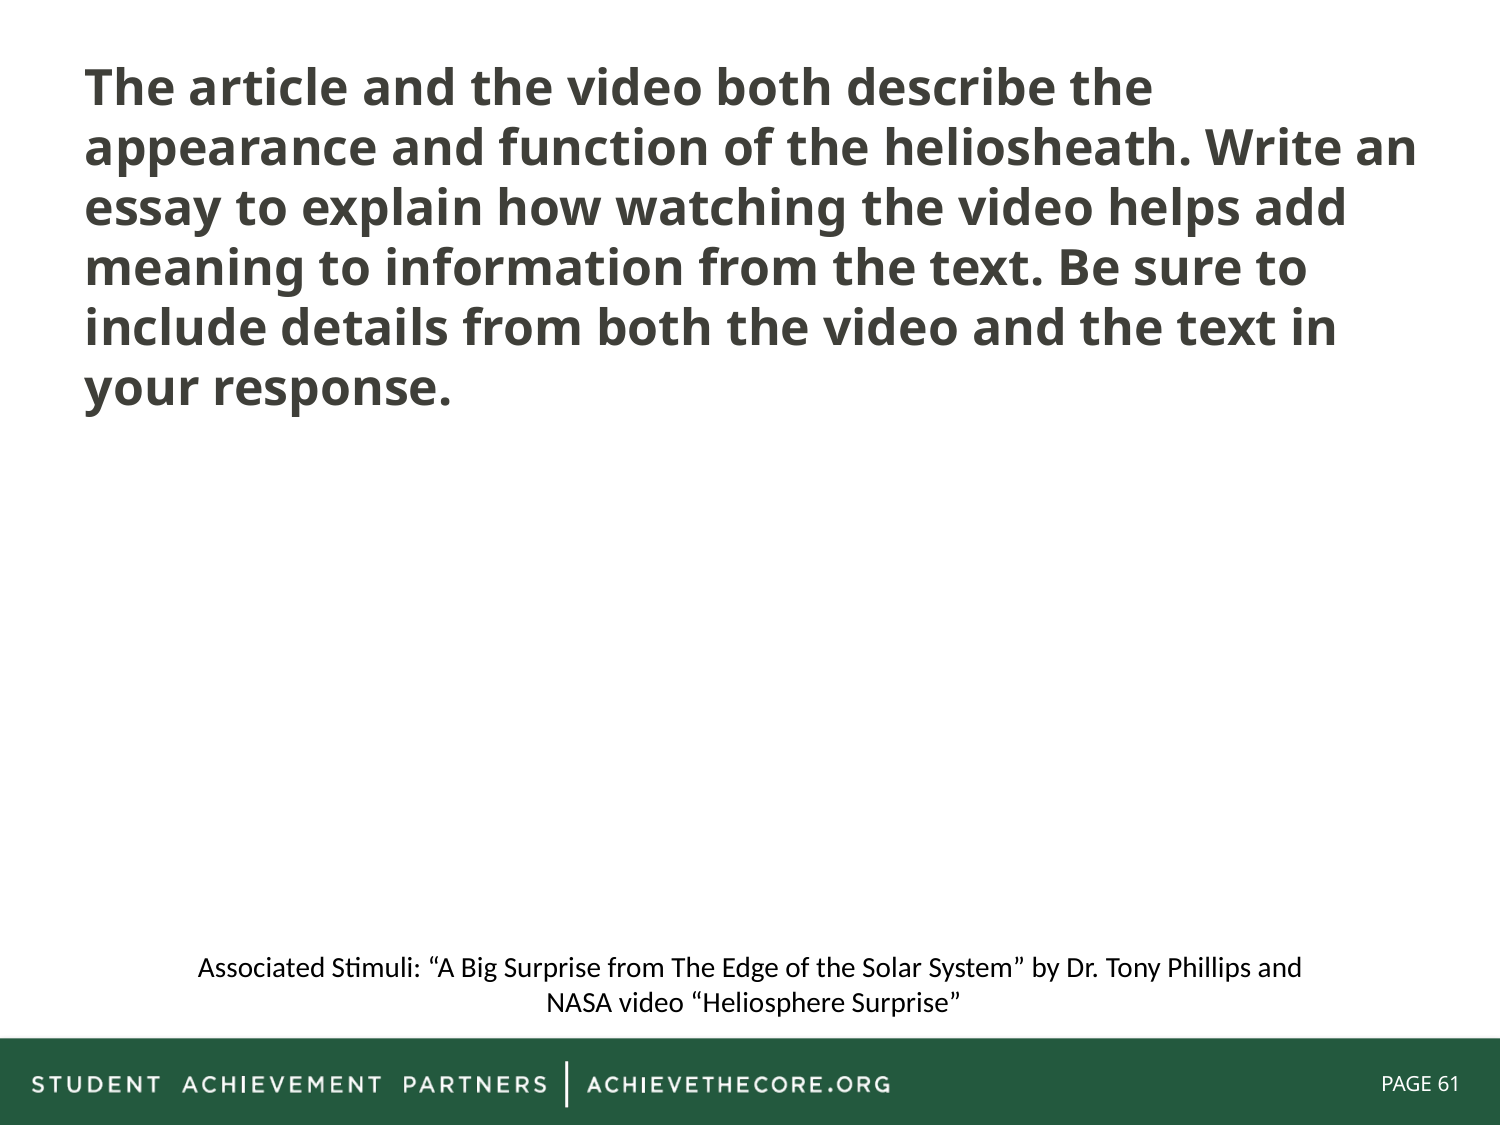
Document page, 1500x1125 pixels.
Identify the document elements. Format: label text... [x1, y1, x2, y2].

list The article and the video both describe the appearance and function of the heliosheath. Write an essay to explain how watching the video helps add meaning to information from the text. Be sure to include details from both the video and the text in your response. [69, 48, 1438, 898]
text_box Associated Stimuli: “A Big Surprise from The Edge of the Solar System” by Dr. Tony Phillips and NASA video “Heliosphere Surprise” [69, 941, 1438, 1026]
